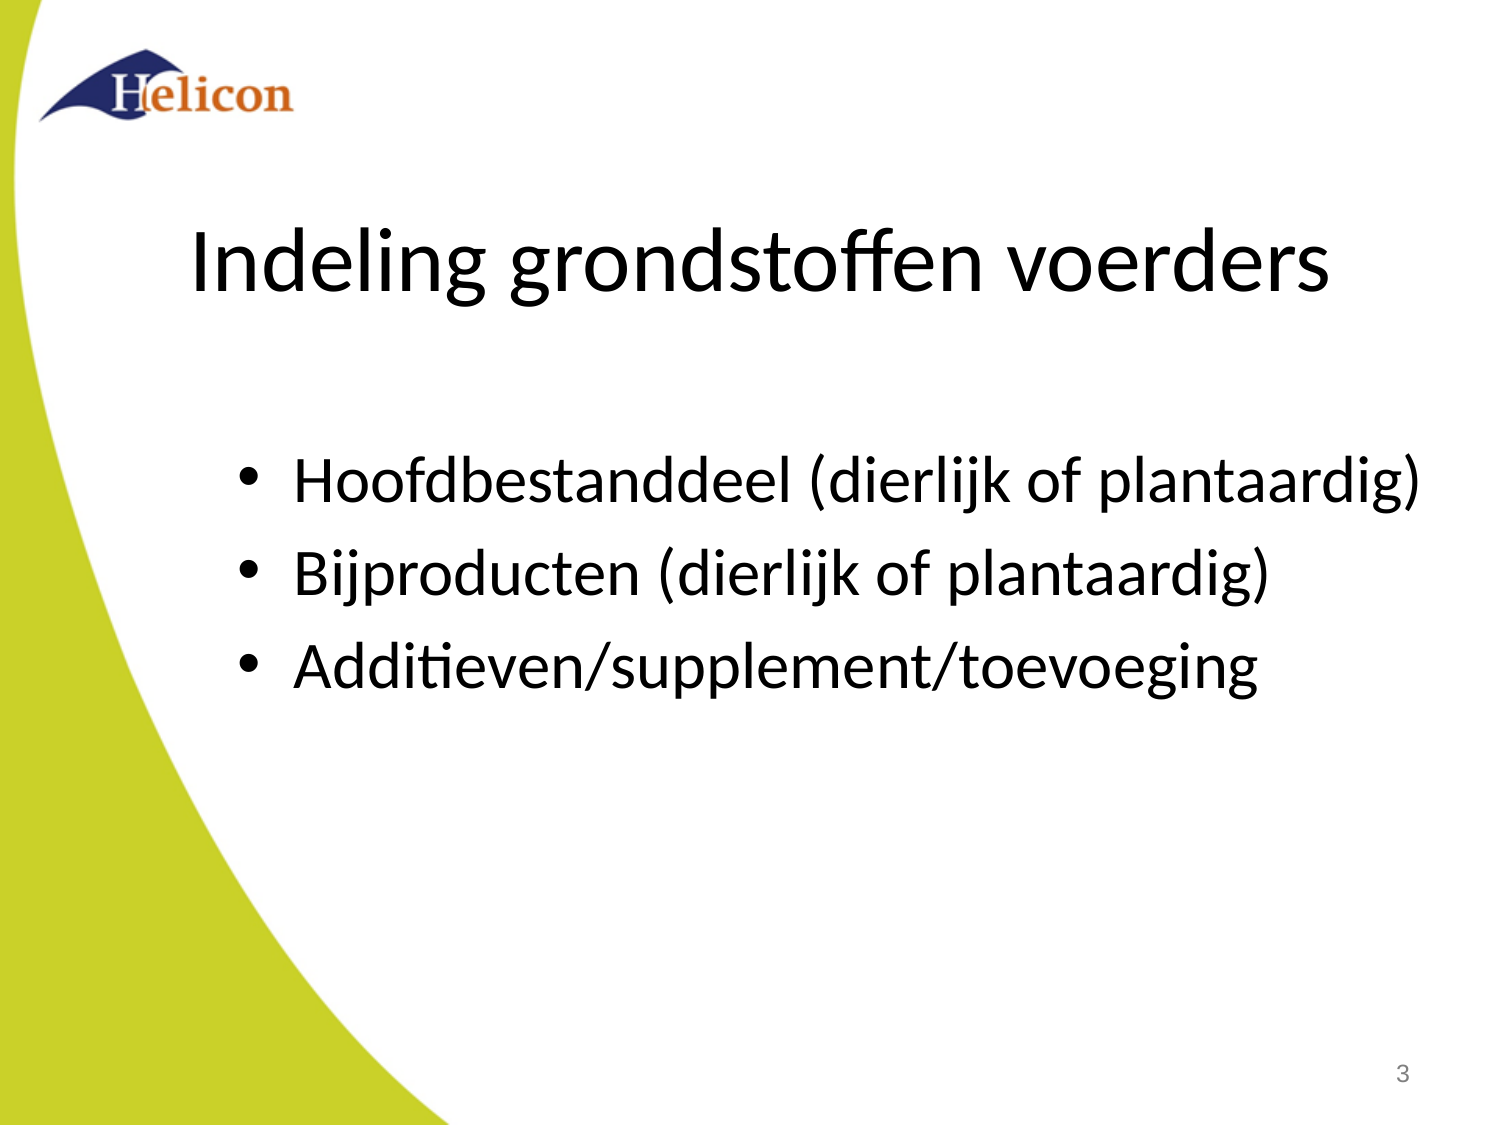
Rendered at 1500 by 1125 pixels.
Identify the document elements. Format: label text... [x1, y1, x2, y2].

list Hoofdbestanddeel (dierlijk of plantaardig) Bijproducten (dierlijk of plantaardig) Additieven/supplement/toevoeging [222, 427, 1498, 1103]
picture [0, 0, 1500, 1125]
title Indeling grondstoffen voerders [123, 160, 1400, 349]
